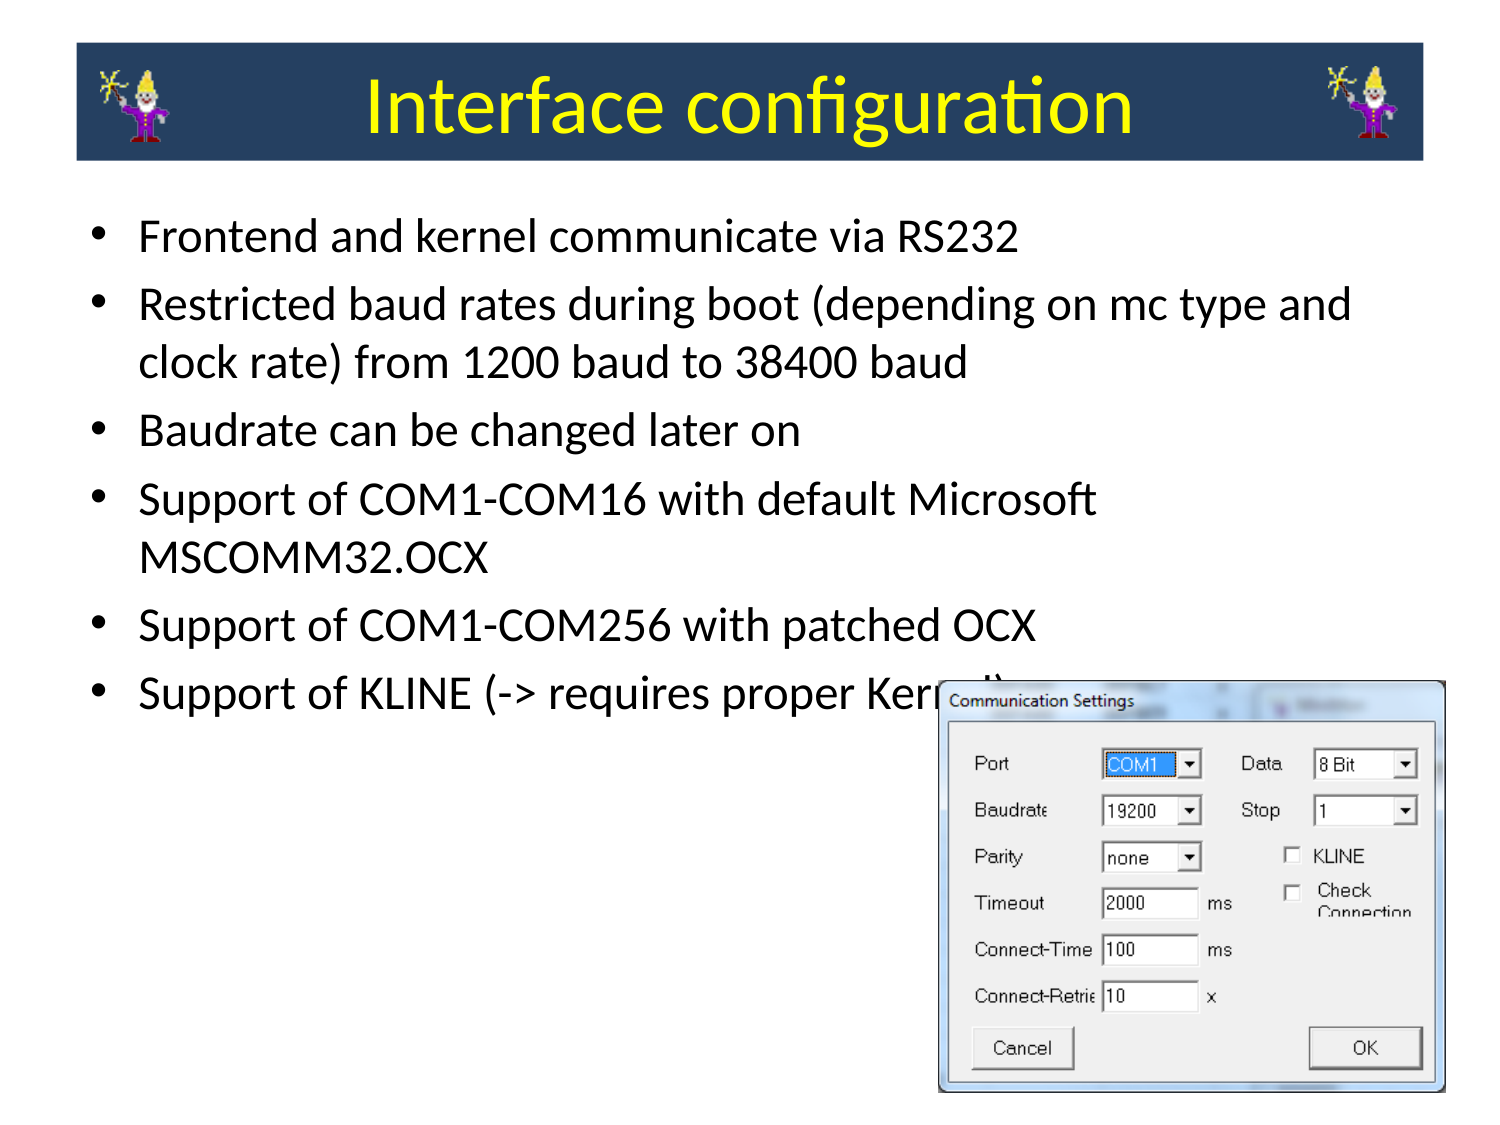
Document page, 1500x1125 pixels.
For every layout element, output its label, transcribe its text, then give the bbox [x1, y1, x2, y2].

list Frontend and kernel communicate via RS232 Restricted baud rates during boot (depending on mc type and clock rate) from 1200 baud to 38400 baud Baudrate can be changed later on Support of COM1-COM16 with default Microsoft MSCOMM32.OCX Support of COM1-COM256 with patched OCX Support of KLINE (-> requires proper Kernel) [75, 196, 1425, 728]
title Interface configuration [75, 42, 1425, 159]
picture [938, 680, 1446, 1093]
